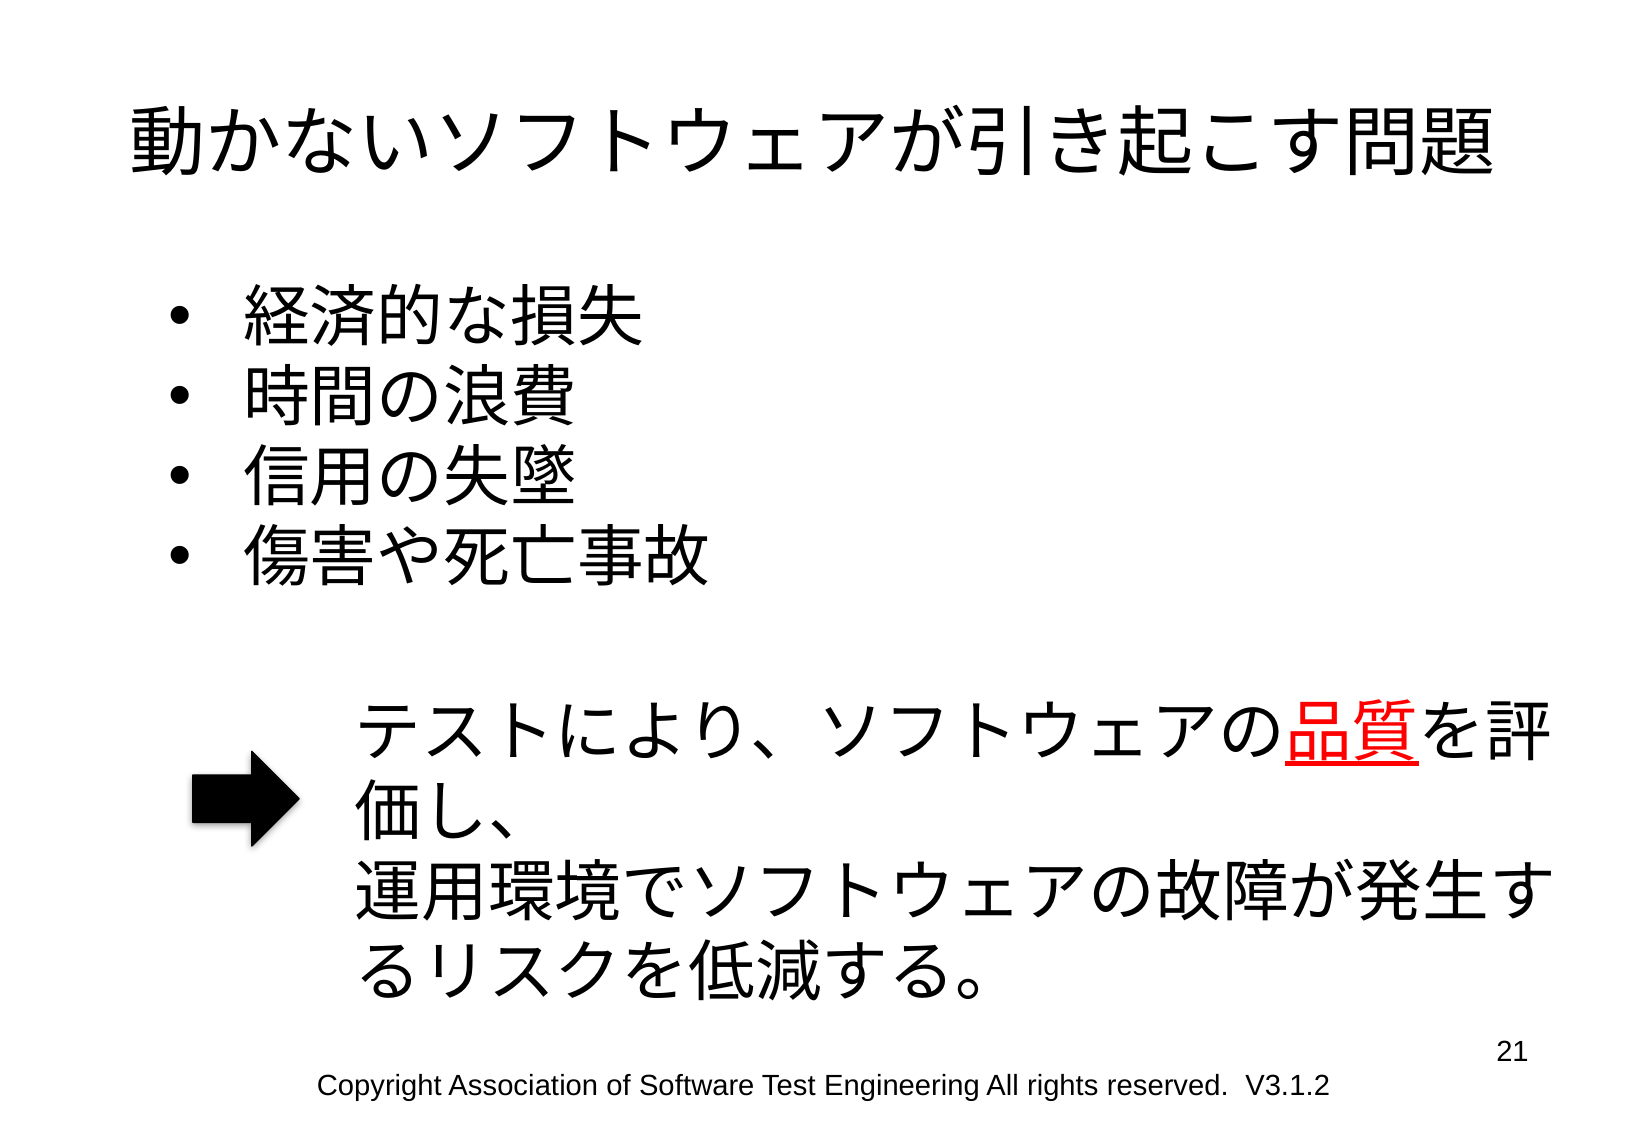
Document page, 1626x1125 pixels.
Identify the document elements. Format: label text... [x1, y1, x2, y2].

text_box 経済的な損失 時間の浪費 信用の失墜 傷害や死亡事故 [153, 266, 726, 602]
footer Copyright Association of Software Test Engineering All rights reserved. V3.1.2 [233, 1058, 1416, 1103]
slide_number 21 [1164, 1024, 1544, 1103]
text_box テストにより、ソフトウェアの品質を評価し、 運用環境でソフトウェアの故障が発生するリスクを低減する。 [339, 681, 1587, 1017]
title 動かないソフトウェアが引き起こす問題 [80, 44, 1544, 233]
text_box [192, 750, 300, 847]
